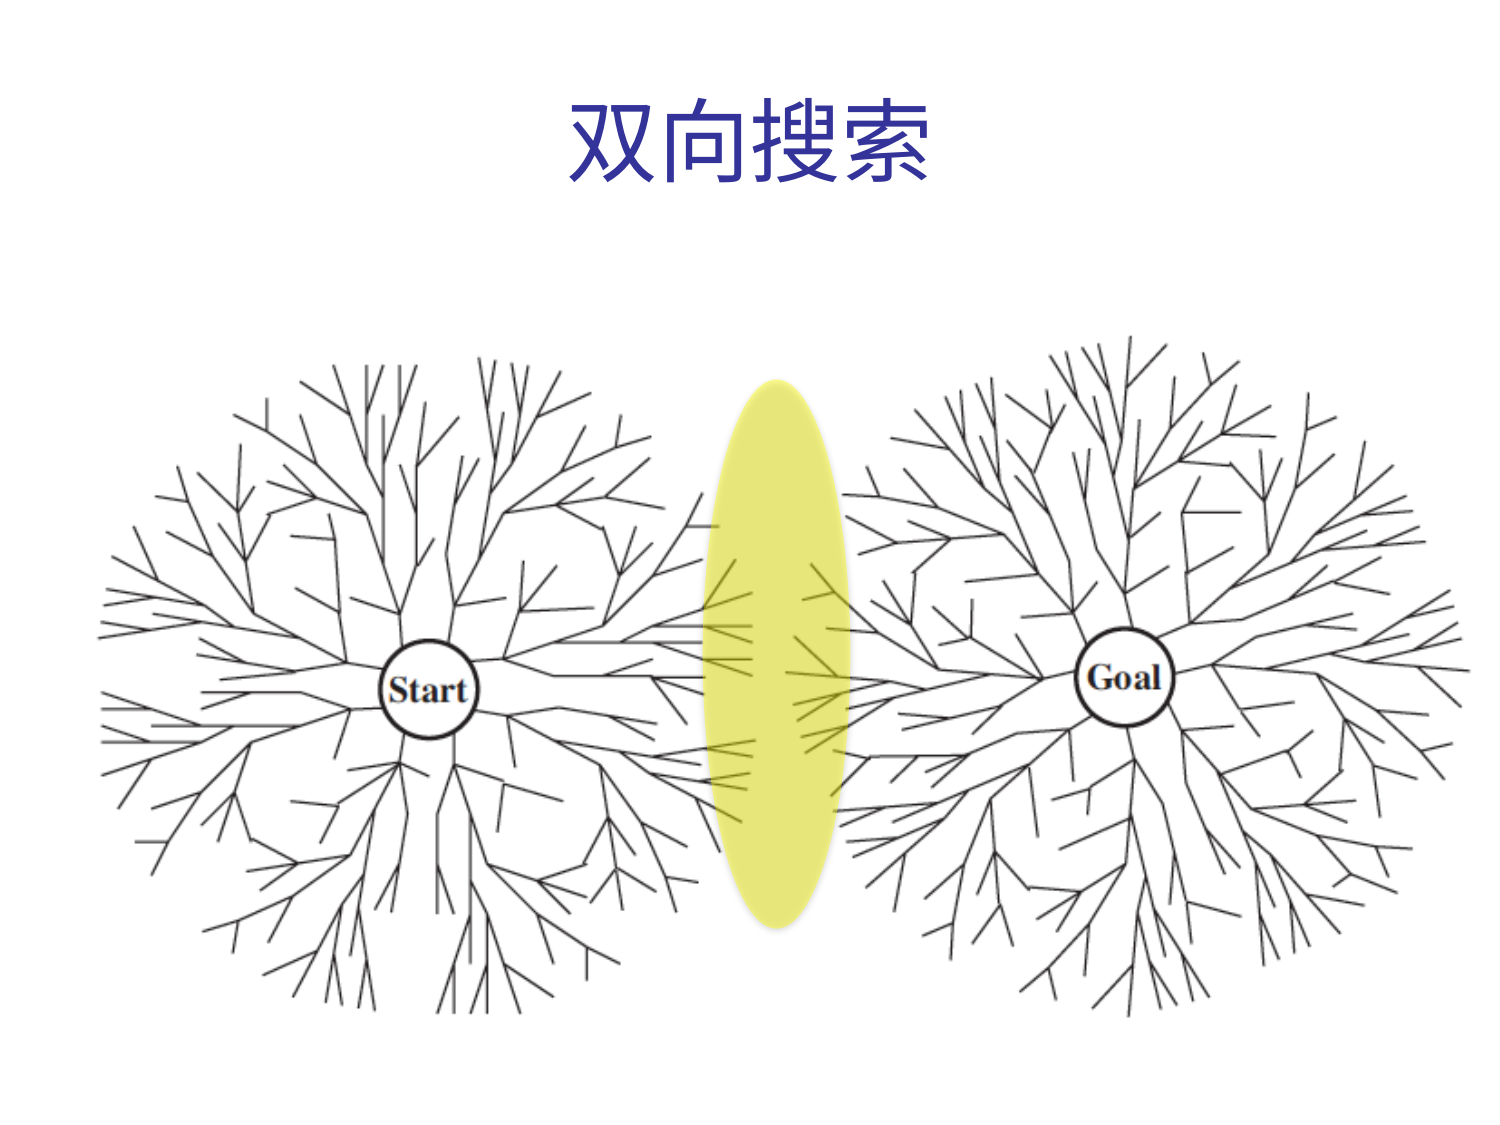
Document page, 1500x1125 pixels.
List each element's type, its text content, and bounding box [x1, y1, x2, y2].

title 双向搜索 [75, 45, 1425, 233]
picture [1, 320, 1500, 1028]
